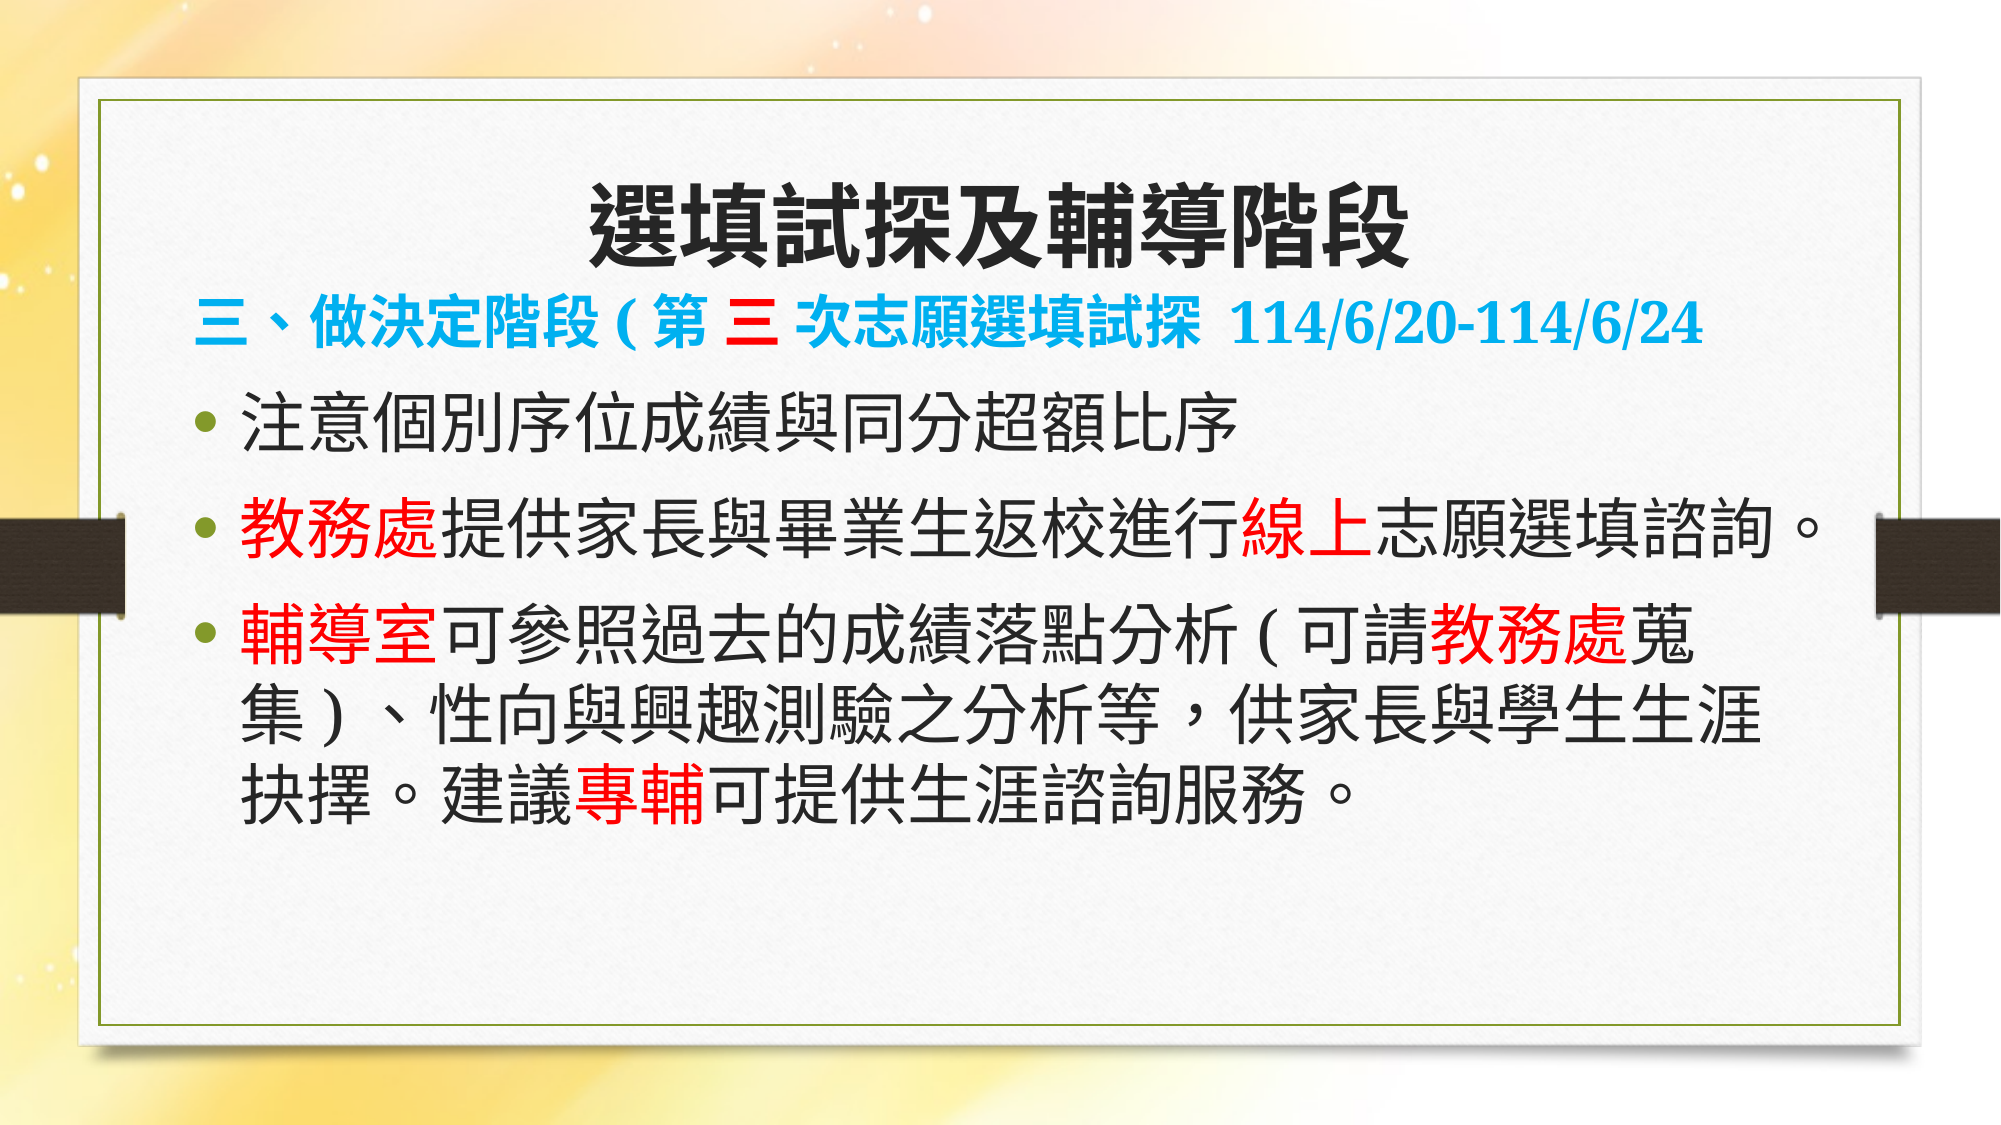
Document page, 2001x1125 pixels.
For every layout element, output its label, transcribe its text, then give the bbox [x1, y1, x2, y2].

list 三、做決定階段(第 三 次志願選填試探 114/6/20-114/6/24 注意個別序位成績與同分超額比序 教務處提供家長與畢業生返校進行線上志願選填諮詢。 輔導室可參照過去的成績落點分析(可請教務處蒐集)、性向與興趣測驗之分析等，供家長與學生生涯抉擇。建議專輔可提供生涯諮詢服務。 [177, 277, 1812, 1094]
title 選填試探及輔導階段 [212, 117, 1788, 277]
picture [0, 0, 2001, 1125]
